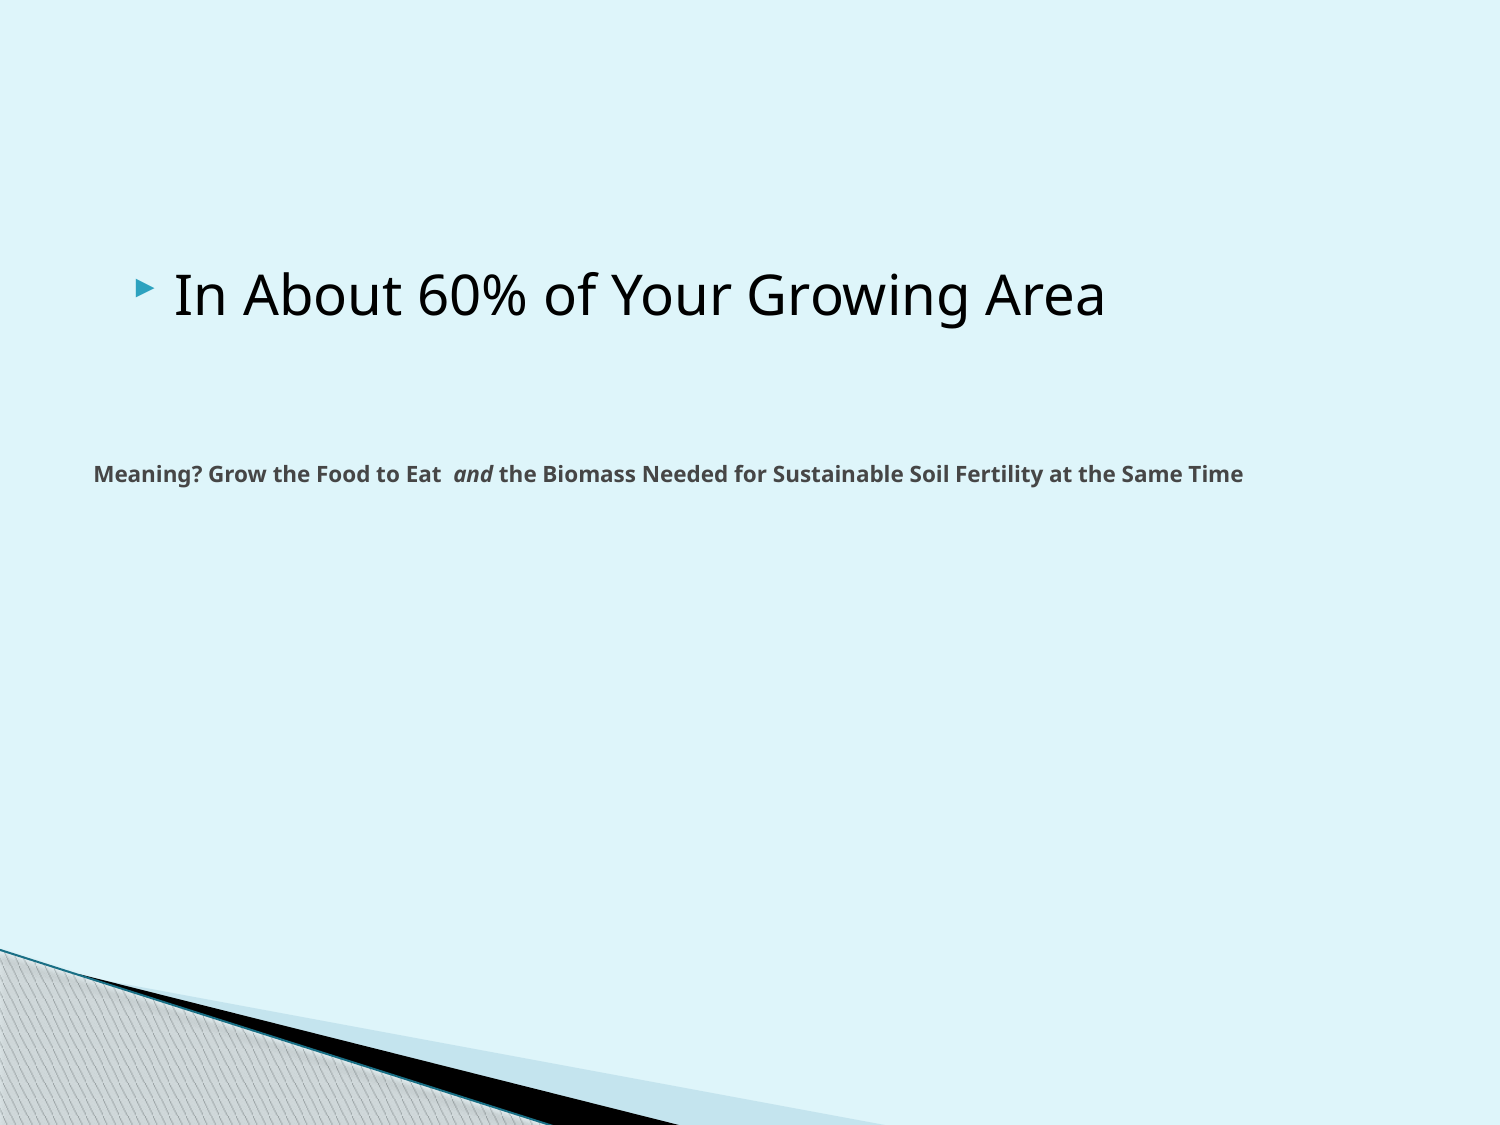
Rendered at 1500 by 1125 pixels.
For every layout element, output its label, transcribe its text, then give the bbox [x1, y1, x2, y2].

list In About 60% of Your Growing Area [99, 99, 1288, 1063]
title Meaning? Grow the Food to Eat and the Biomass Needed for Sustainable Soil Fertility at the Same Time [75, 312, 1263, 500]
